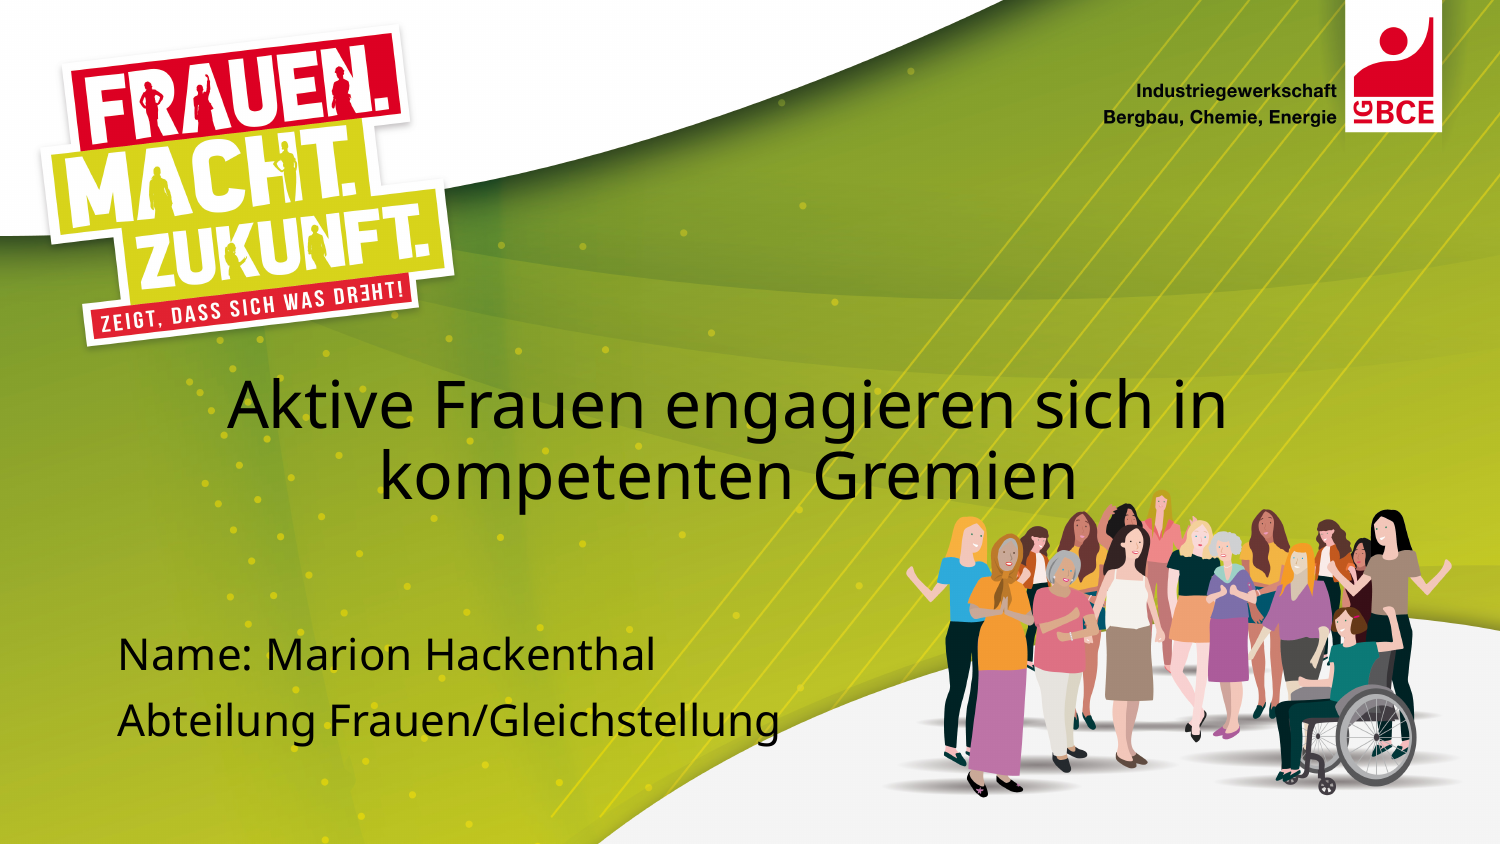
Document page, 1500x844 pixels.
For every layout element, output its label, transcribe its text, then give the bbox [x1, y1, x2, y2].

picture [0, 0, 1500, 844]
title Aktive Frauen engagieren sich in kompetenten Gremien [166, 361, 1292, 600]
subtitle Name: Marion Hackenthal Abteilung Frauen/Gleichstellung [102, 625, 800, 788]
